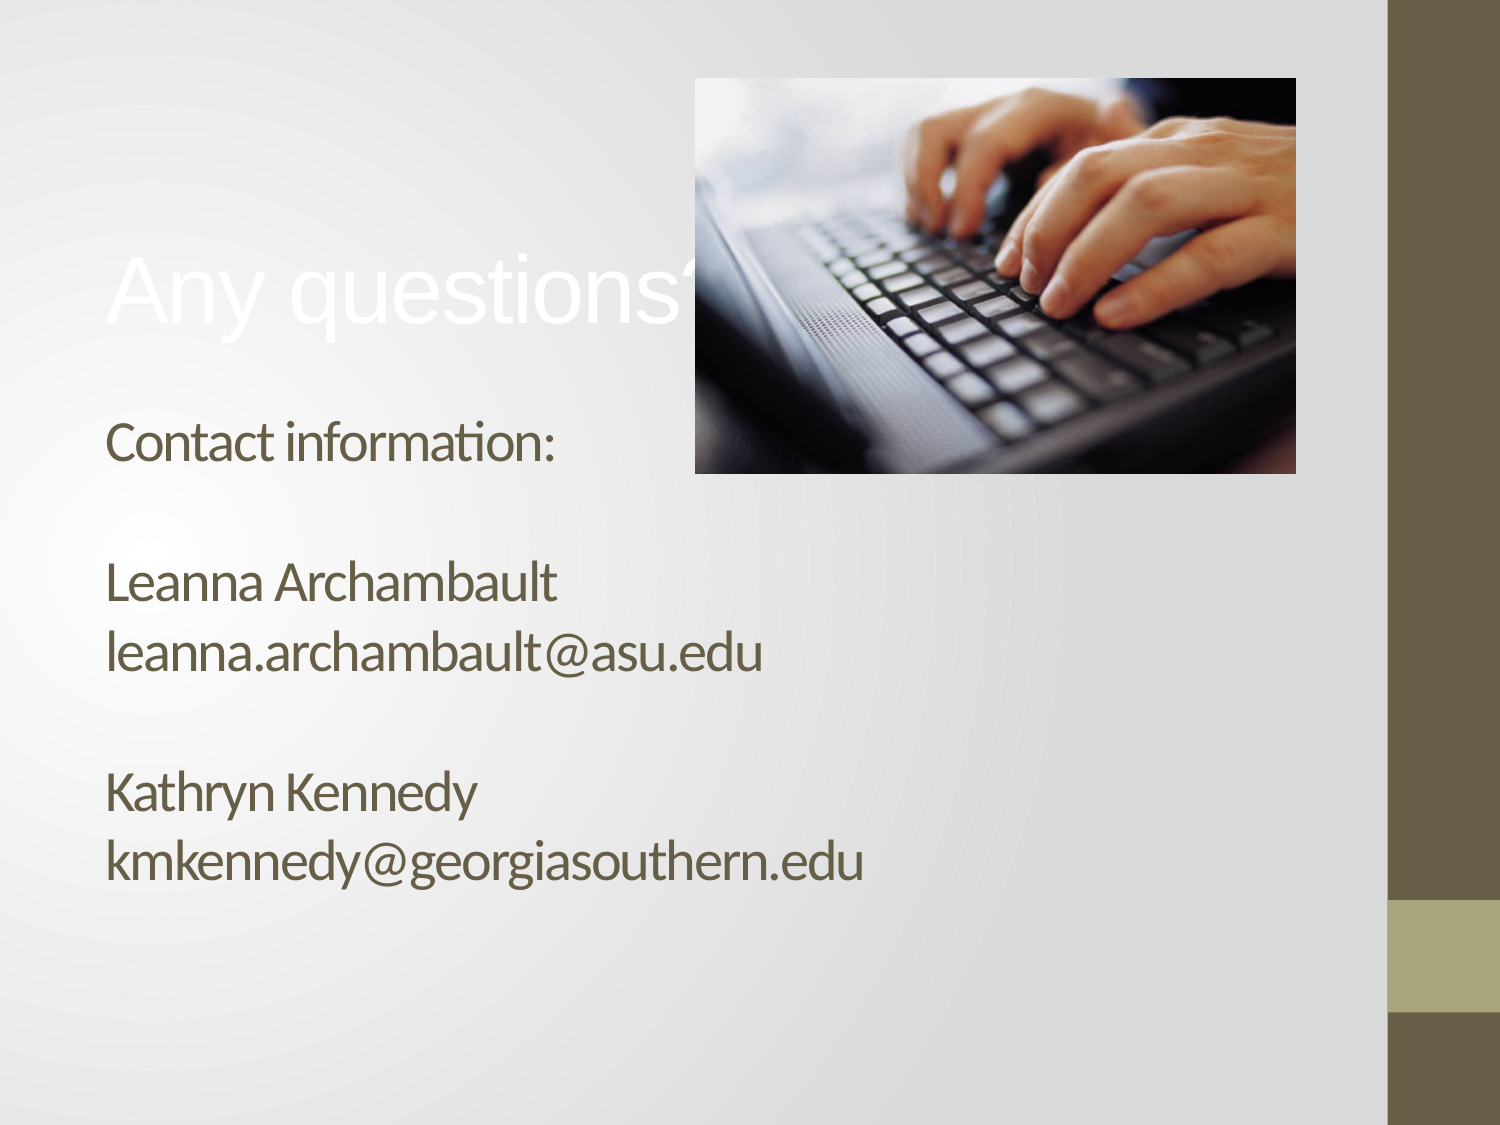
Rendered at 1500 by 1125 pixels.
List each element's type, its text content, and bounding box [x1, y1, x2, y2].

title Any questions? Contact information: Leanna Archambault leanna.archambault@asu.edu Kathryn Kennedy kmkennedy@georgiasouthern.edu [90, 97, 1316, 1023]
picture [695, 77, 1297, 474]
